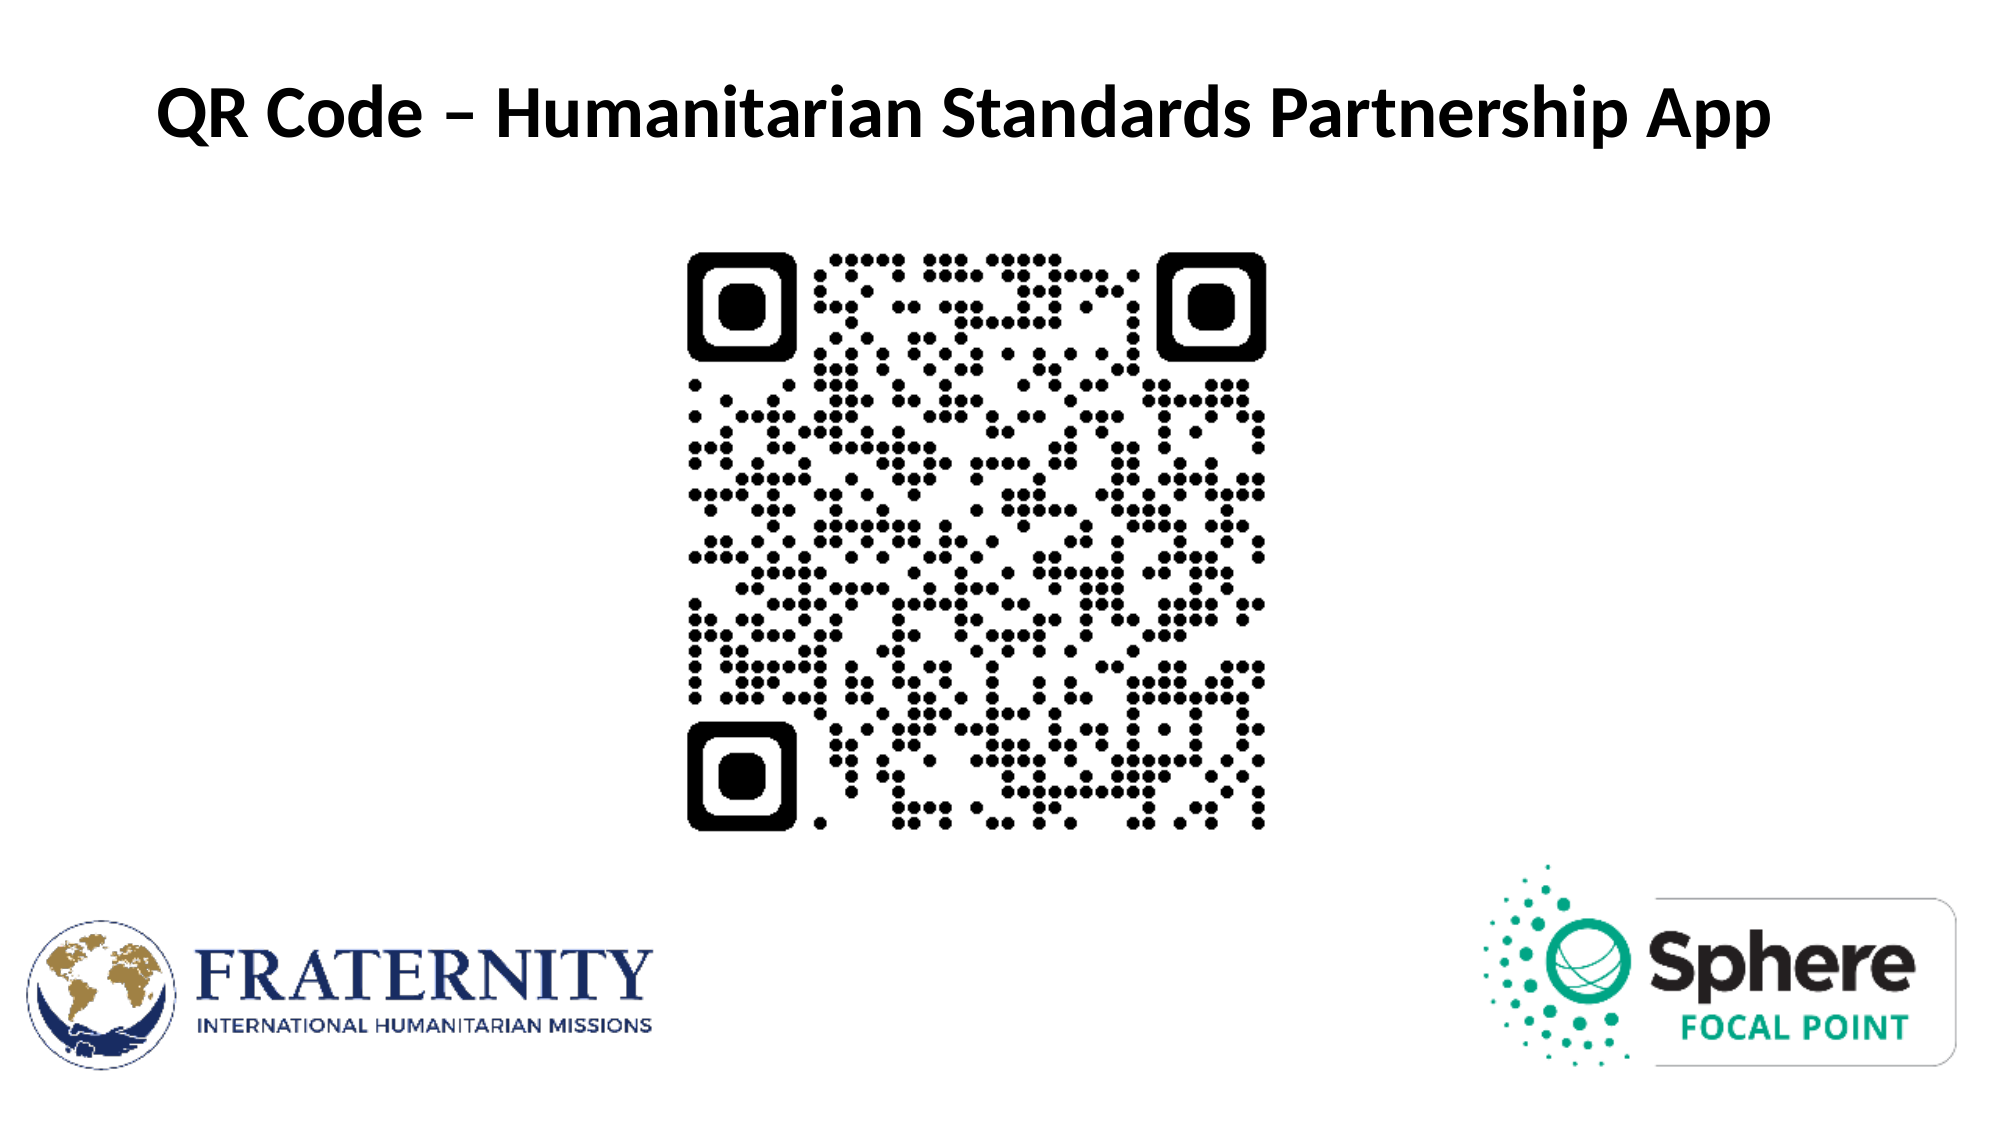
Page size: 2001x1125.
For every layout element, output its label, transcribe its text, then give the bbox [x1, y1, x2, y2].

picture [1481, 862, 1961, 1070]
text_box QR Code – Humanitarian Standards Partnership App [133, 55, 1797, 161]
picture [0, 190, 1329, 1098]
